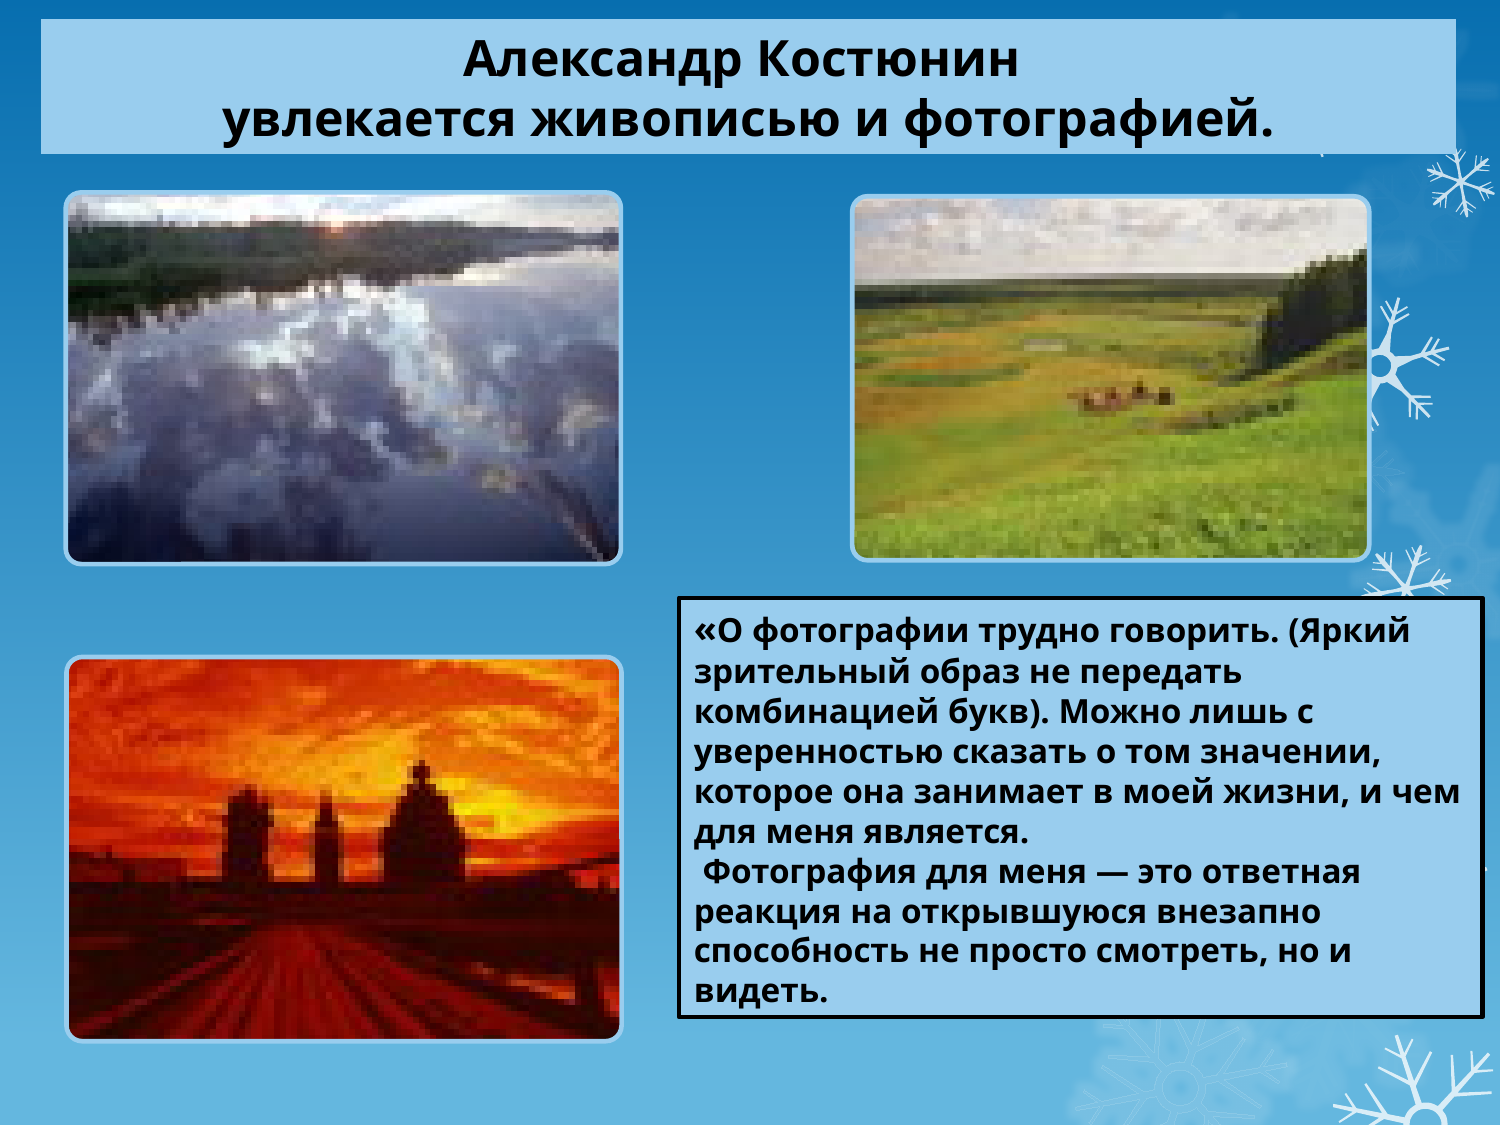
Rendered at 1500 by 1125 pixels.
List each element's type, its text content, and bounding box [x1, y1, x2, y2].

text_box Александр Костюнин увлекается живописью и фотографией. [41, 19, 1456, 154]
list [65, 191, 622, 565]
text_box «О фотографии трудно говорить. (Яркий зрительный образ не передать комбинацией букв). Можно лишь с уверенностью сказать о том значении, которое она занимает в моей жизни, и чем для меня является. Фотография для меня — это ответная реакция на открывшуюся внезапно способность не просто смотреть, но и видеть. [679, 597, 1483, 1017]
picture [65, 656, 623, 1042]
picture [851, 195, 1370, 561]
